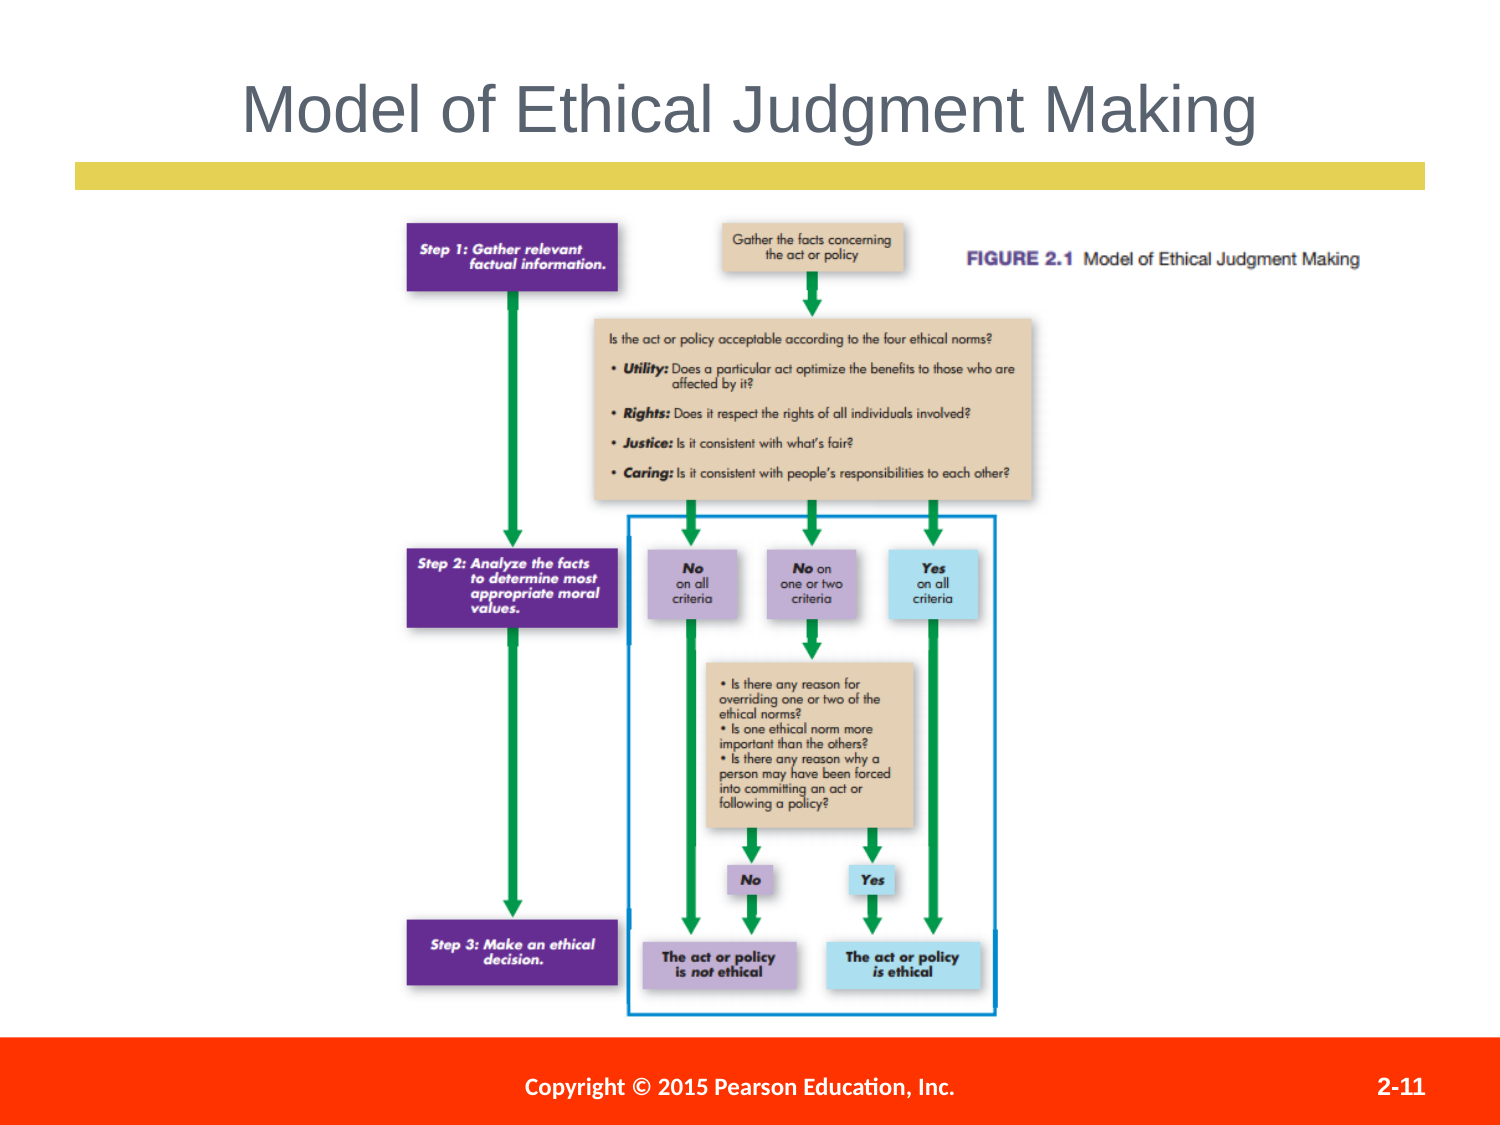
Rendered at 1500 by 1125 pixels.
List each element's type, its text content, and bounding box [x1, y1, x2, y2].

title Model of Ethical Judgment Making [74, 12, 1426, 201]
picture [387, 212, 1374, 1024]
